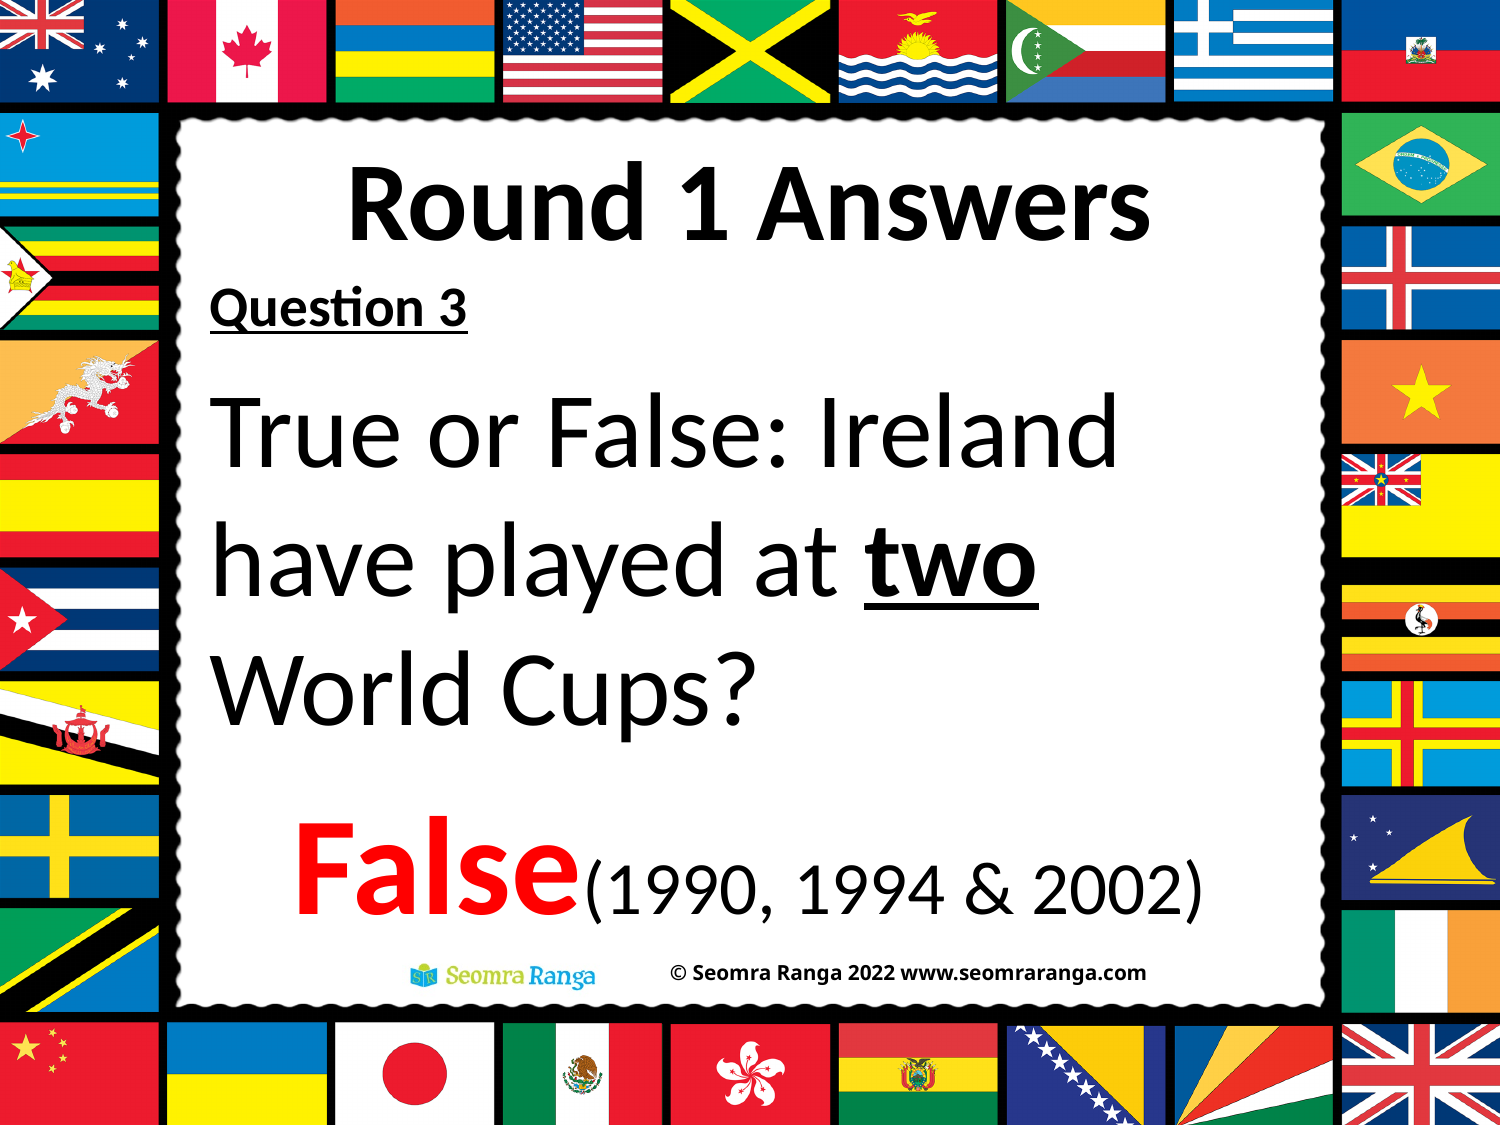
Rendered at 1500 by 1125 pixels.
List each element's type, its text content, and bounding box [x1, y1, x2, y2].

title Round 1 Answers [183, 101, 1317, 290]
picture [0, 0, 1500, 1125]
text_box © Seomra Ranga 2022 www.seomraranga.com [631, 953, 1187, 993]
list Question 3 True or False: Ireland have played at two World Cups? False(1990, 1994 & 2002) [194, 261, 1306, 953]
picture [10, 122, 36, 150]
